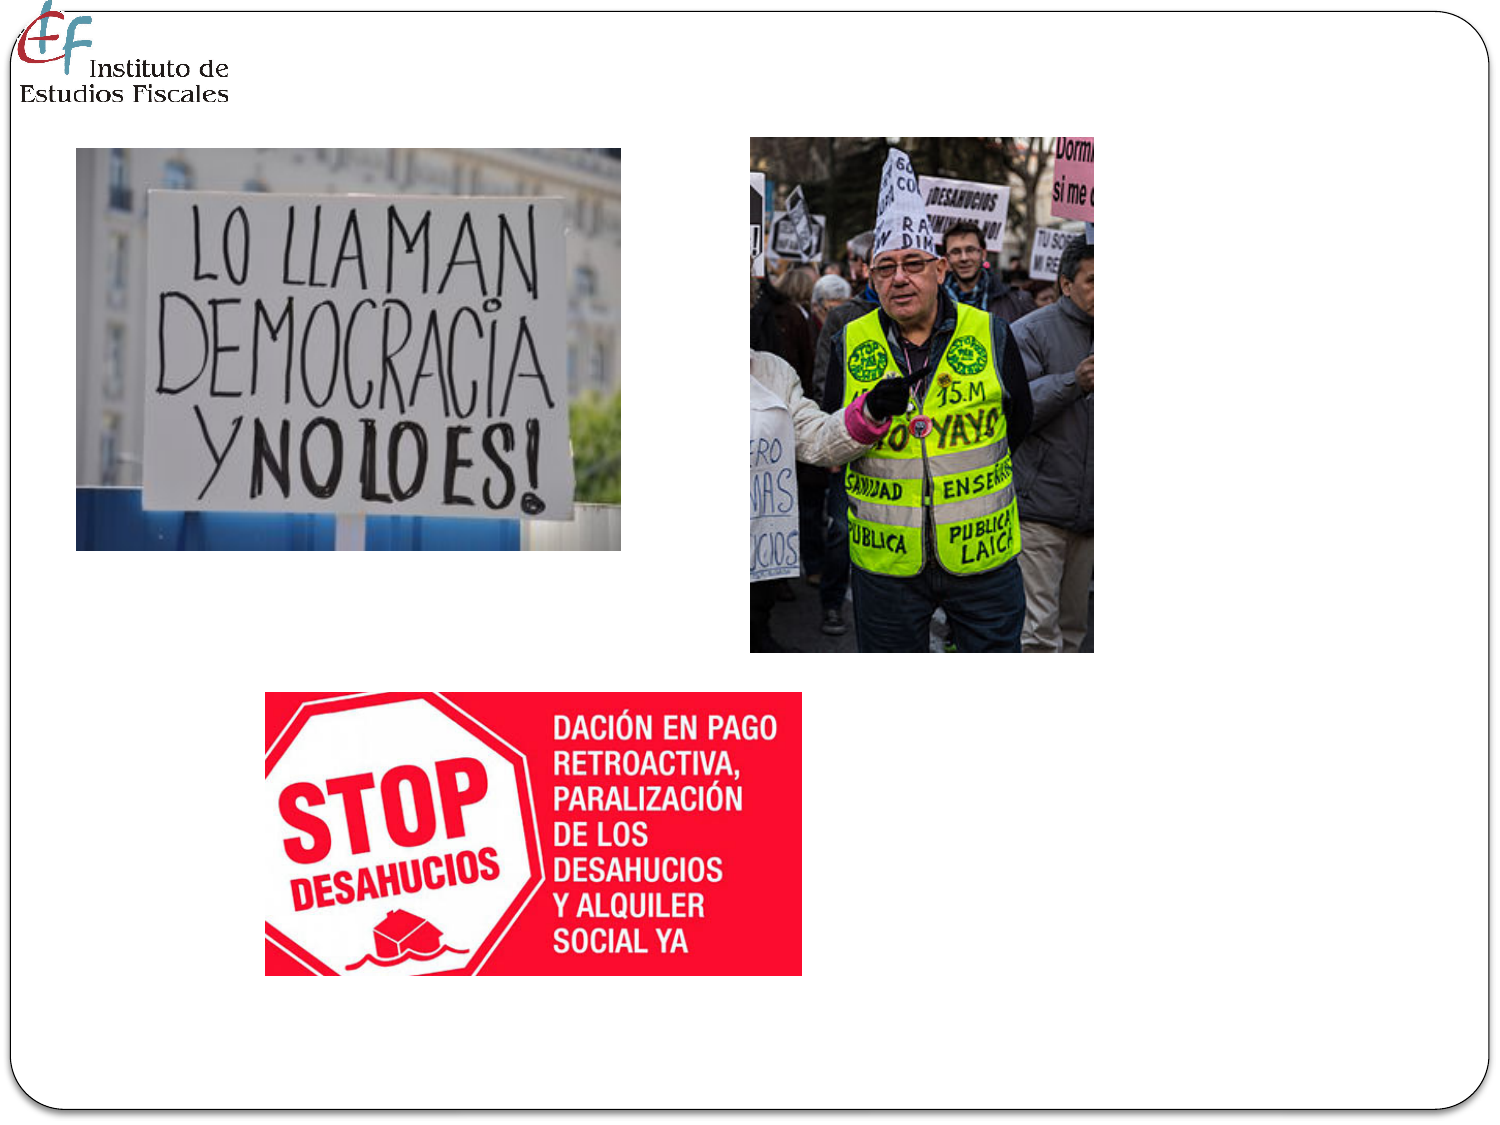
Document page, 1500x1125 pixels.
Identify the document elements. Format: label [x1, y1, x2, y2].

picture [17, 0, 228, 102]
picture [265, 692, 802, 977]
picture [749, 136, 1094, 654]
picture [76, 148, 621, 551]
